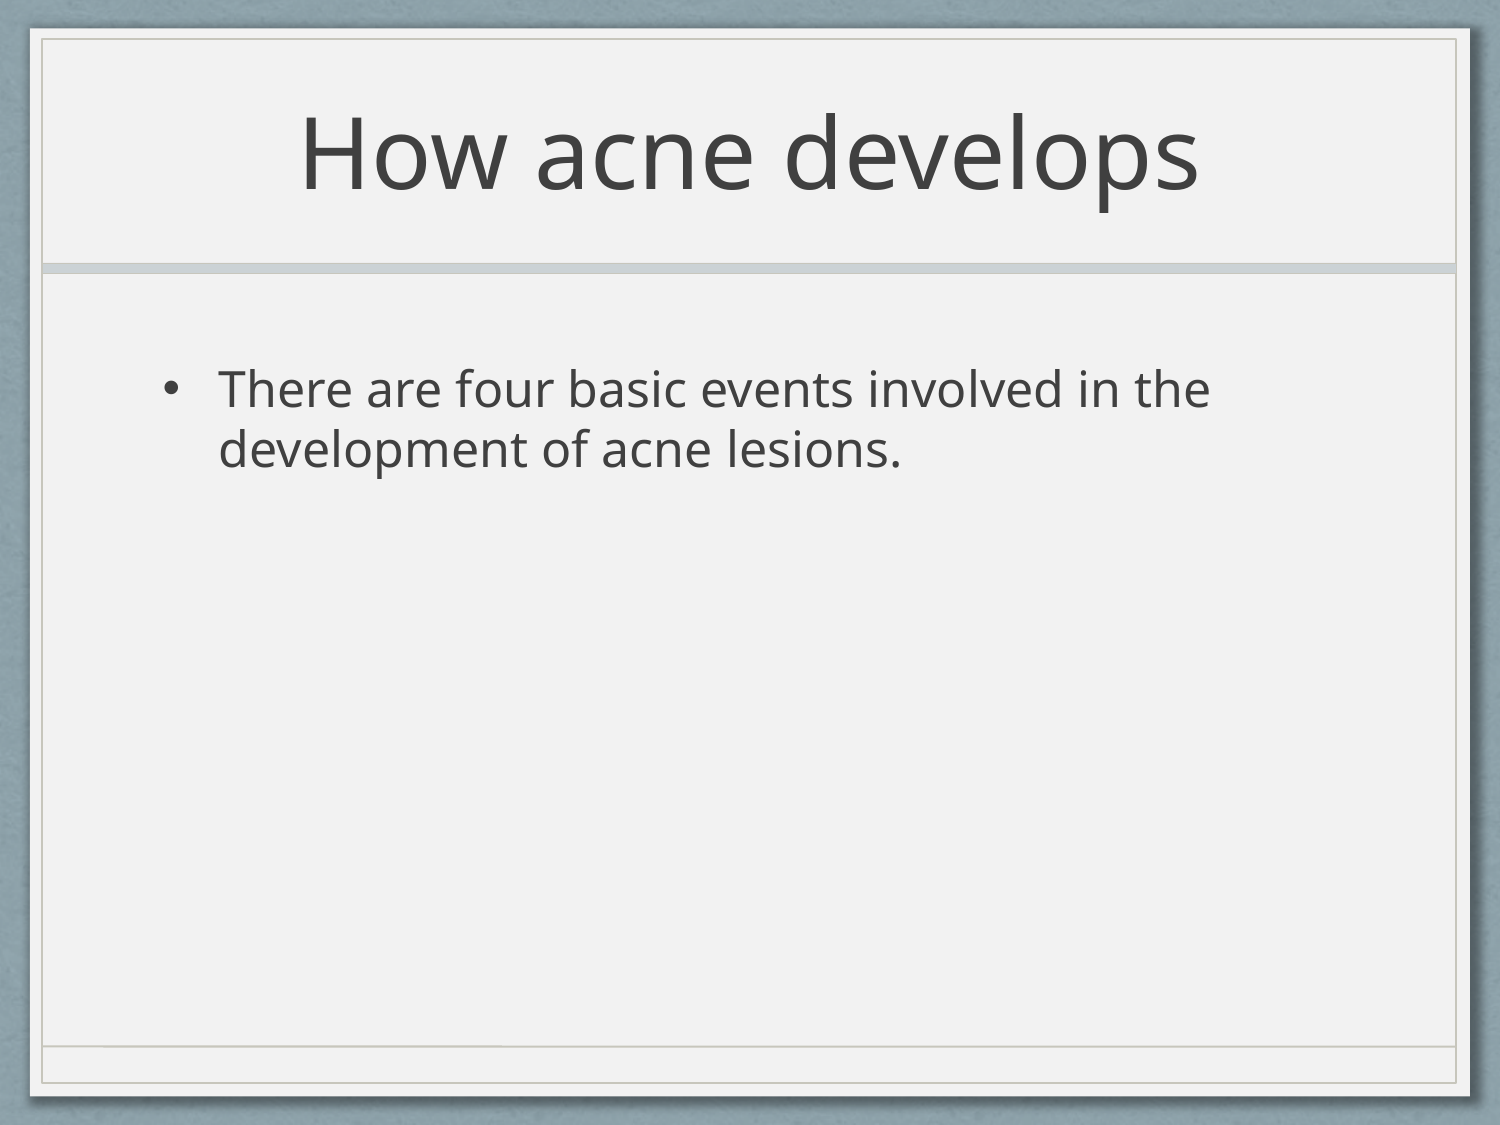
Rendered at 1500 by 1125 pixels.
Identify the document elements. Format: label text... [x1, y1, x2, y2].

title How acne develops [147, 40, 1353, 260]
list There are four basic events involved in the development of acne lesions. [147, 350, 1353, 995]
